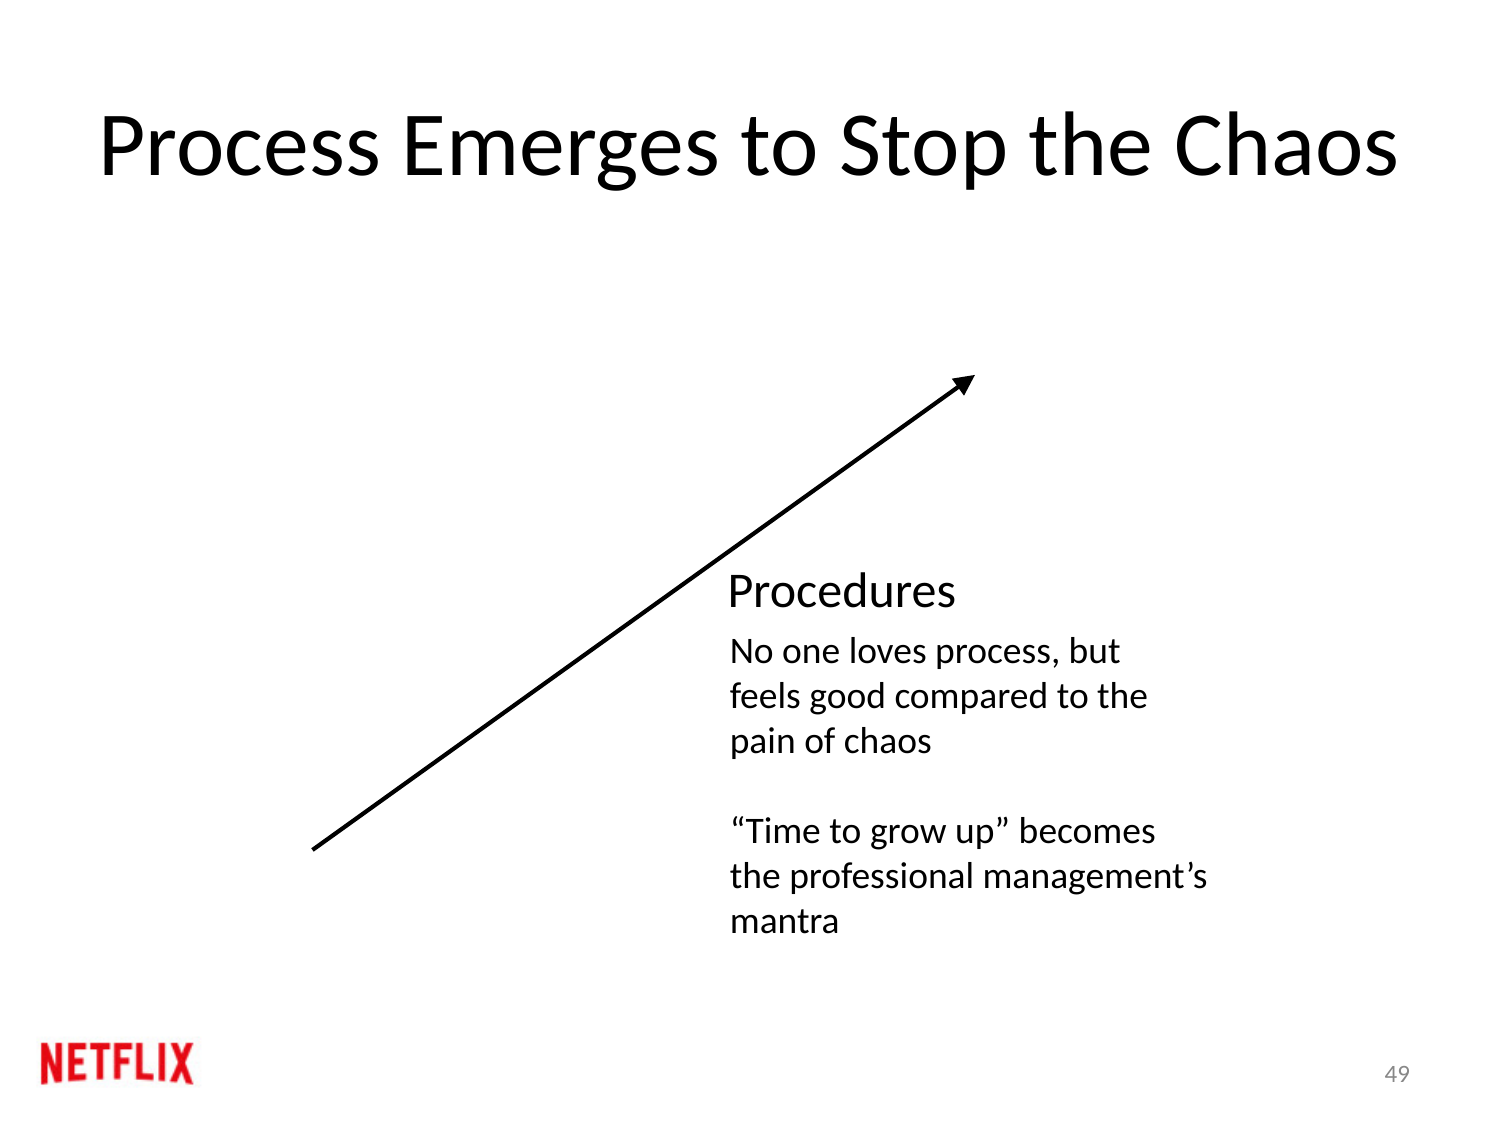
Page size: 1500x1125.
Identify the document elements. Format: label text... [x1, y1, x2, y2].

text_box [312, 374, 976, 851]
title Process Emerges to Stop the Chaos [75, 45, 1425, 233]
picture [24, 1024, 211, 1104]
slide_number ‹#› [1074, 1042, 1425, 1103]
text_box No one loves process, but feels good compared to the pain of chaos “Time to grow up” becomes the professional management’s mantra [714, 618, 1229, 952]
